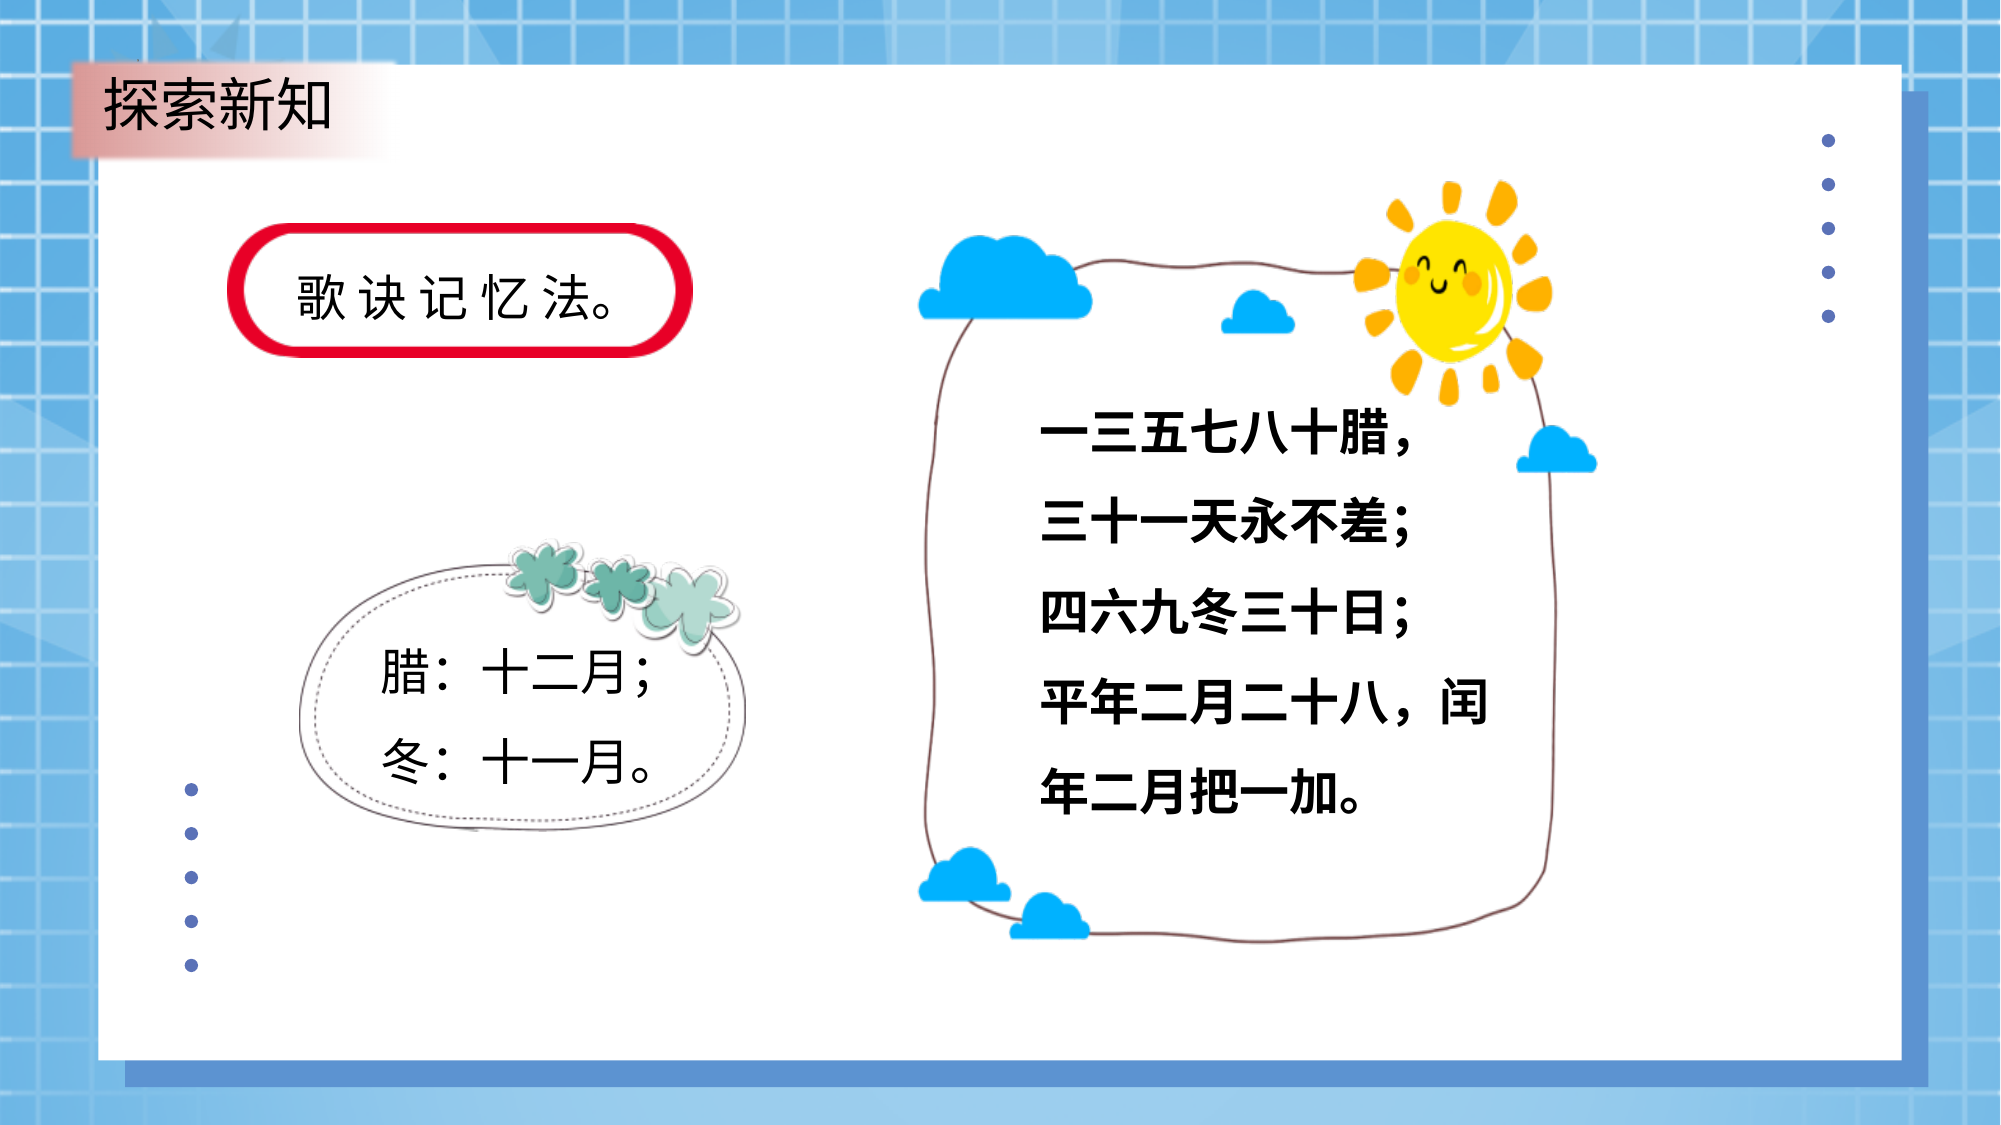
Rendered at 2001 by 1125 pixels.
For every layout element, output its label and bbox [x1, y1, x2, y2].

text_box [299, 538, 783, 833]
text_box [67, 57, 400, 163]
picture [0, 0, 2001, 1125]
text_box [877, 101, 1618, 1024]
text_box [227, 222, 833, 359]
